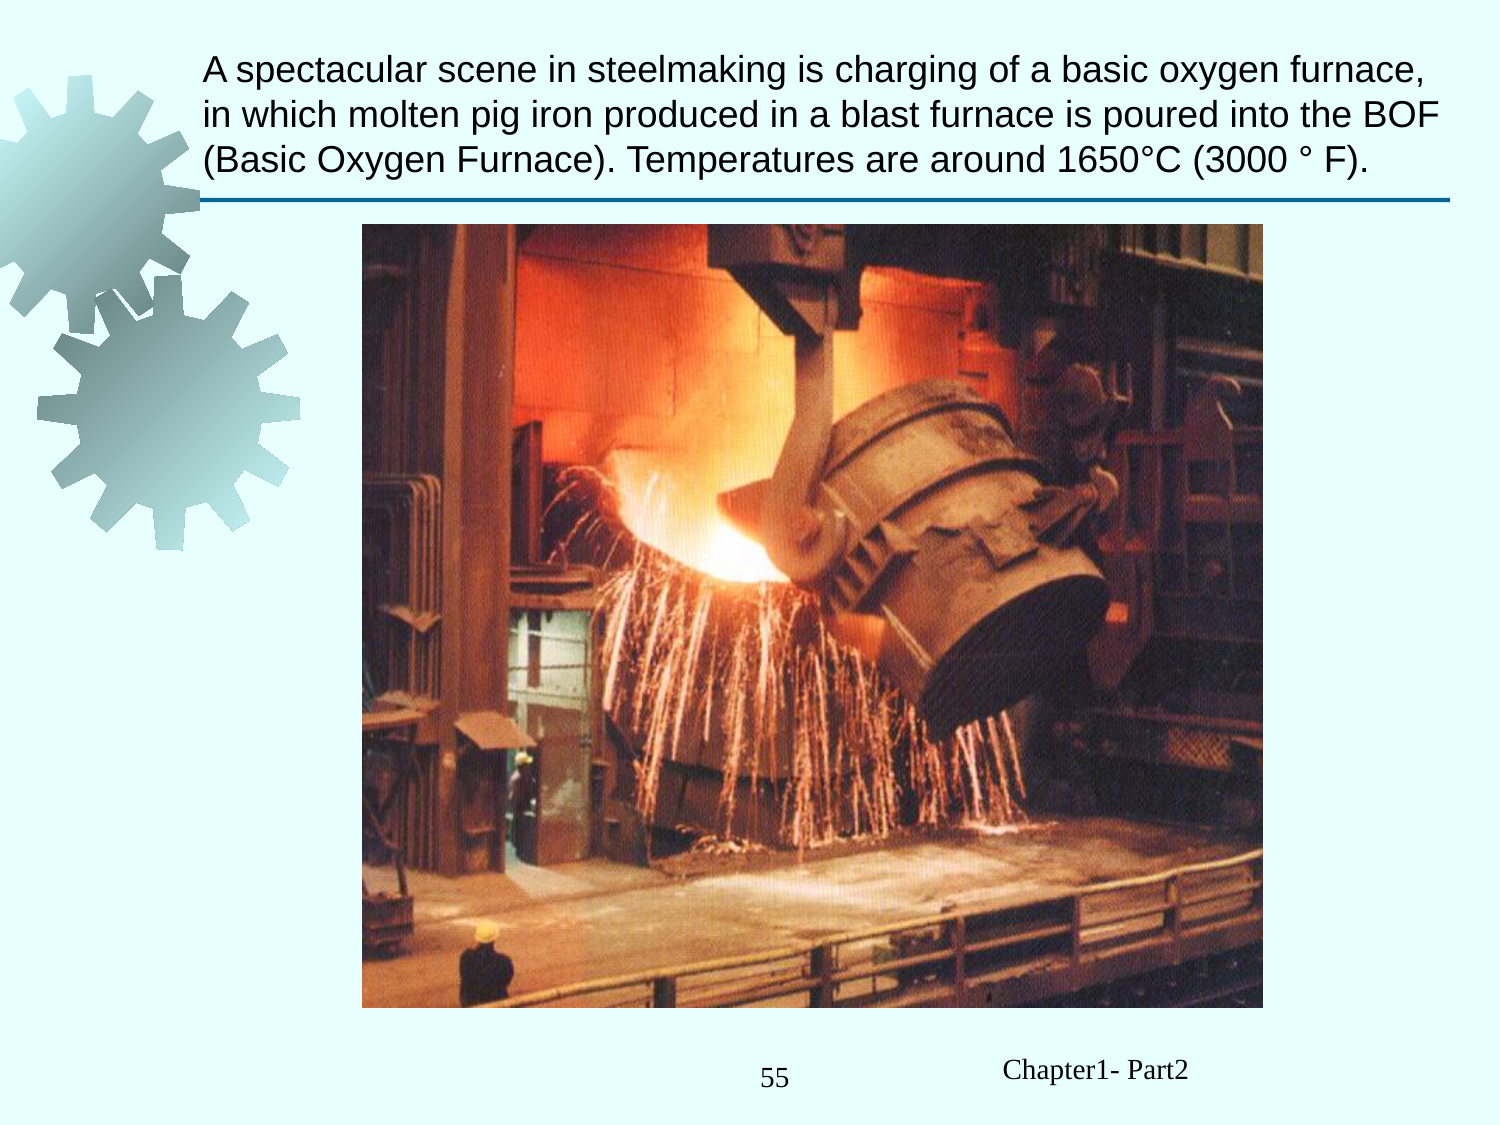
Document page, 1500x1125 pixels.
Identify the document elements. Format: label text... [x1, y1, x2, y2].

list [362, 224, 1263, 1008]
slide_number 55 [599, 1050, 951, 1125]
footer Chapter1- Part2 [987, 1042, 1463, 1122]
title A spectacular scene in steelmaking is charging of a basic oxygen furnace, in which molten pig iron produced in a blast furnace is poured into the BOF (Basic Oxygen Furnace). Temperatures are around 1650°C (3000 ° F). [185, 35, 1465, 190]
